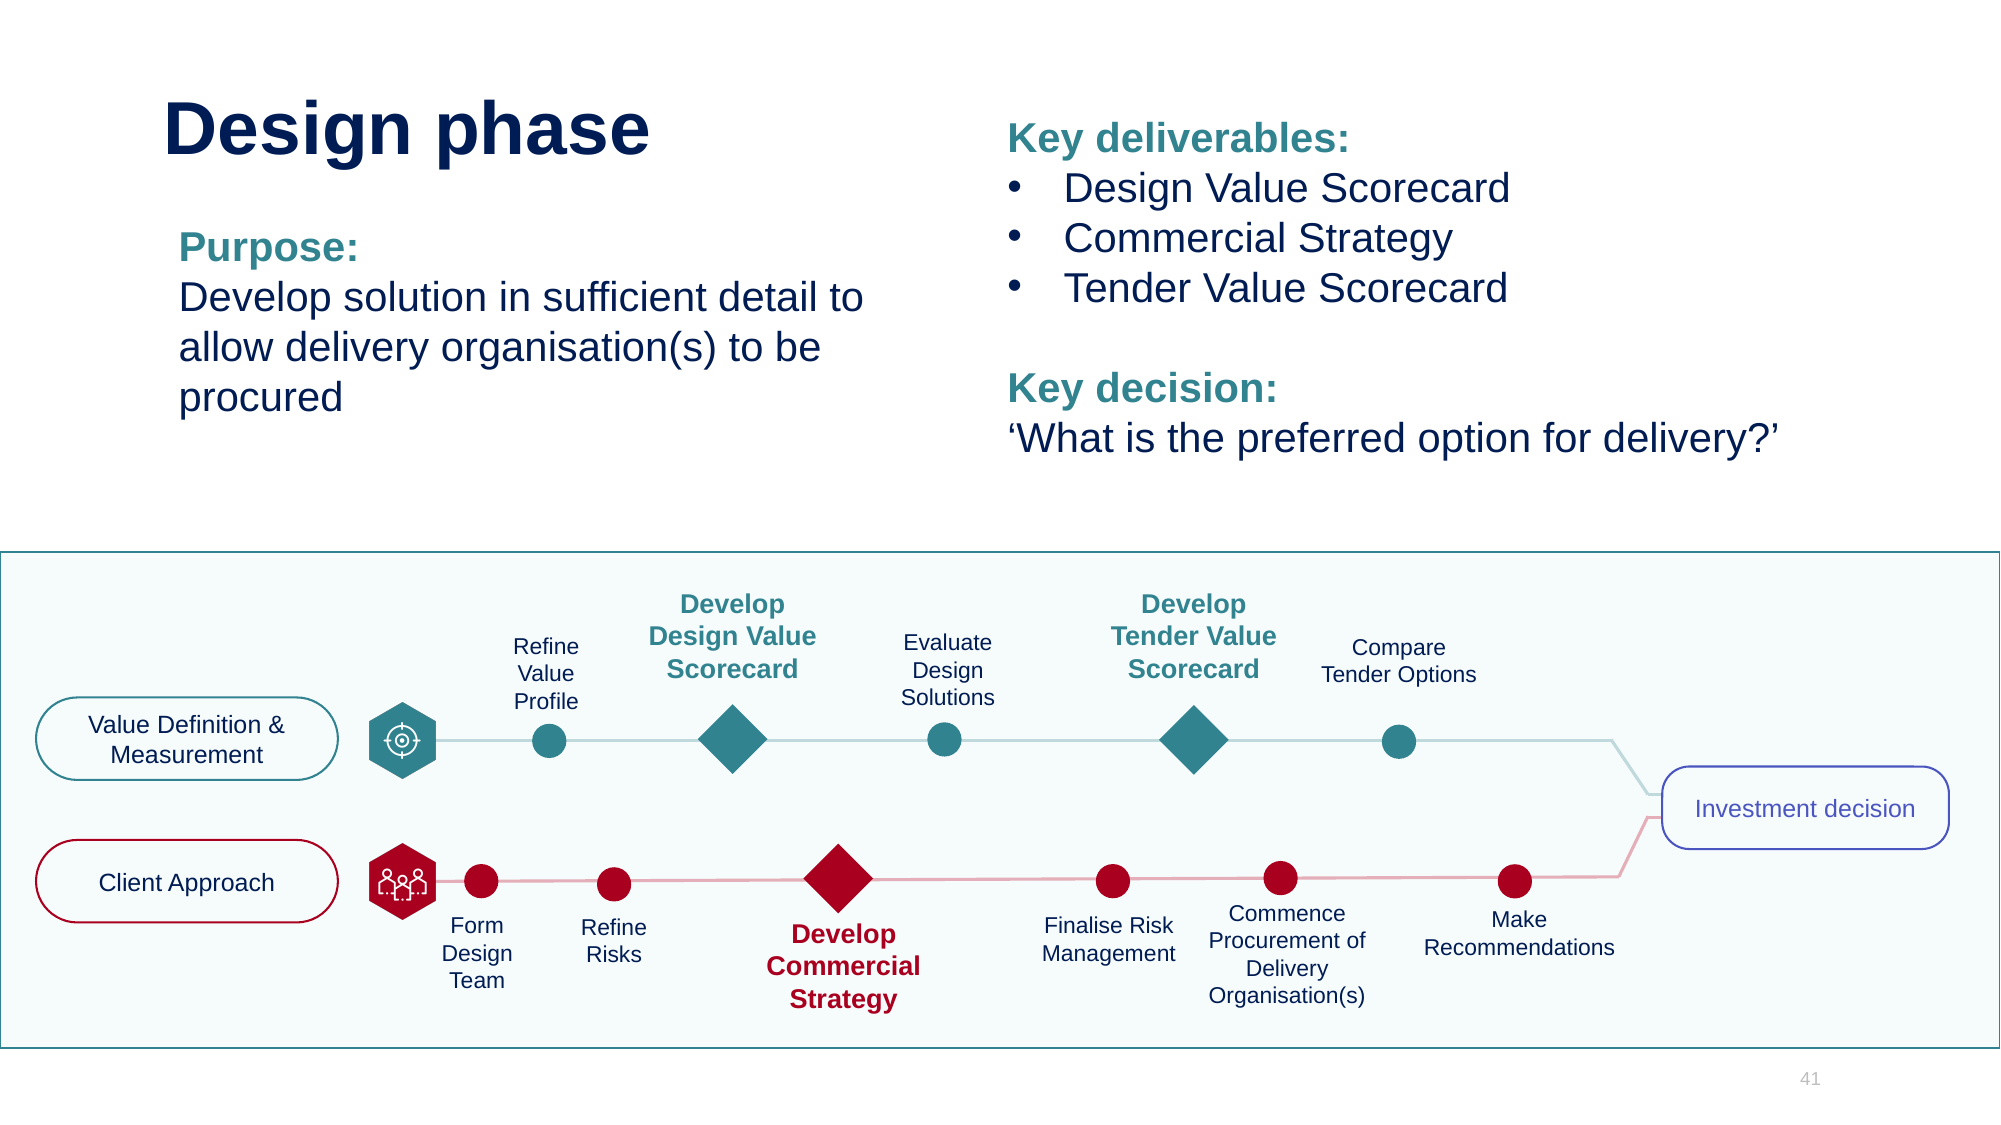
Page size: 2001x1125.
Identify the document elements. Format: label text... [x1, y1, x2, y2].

slide_number 41 [1386, 1048, 1837, 1108]
text_box [0, 551, 2000, 1049]
text_box Purpose: Develop solution in sufficient detail to allow delivery organisation(s) to be procured [163, 211, 882, 427]
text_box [35, 586, 1949, 1045]
text_box Key deliverables: Design Value Scorecard Commercial Strategy Tender Value Scorecard Key decision: ‘What is the preferred option for delivery?’ [992, 103, 1922, 469]
title Design phase [163, 89, 1822, 212]
